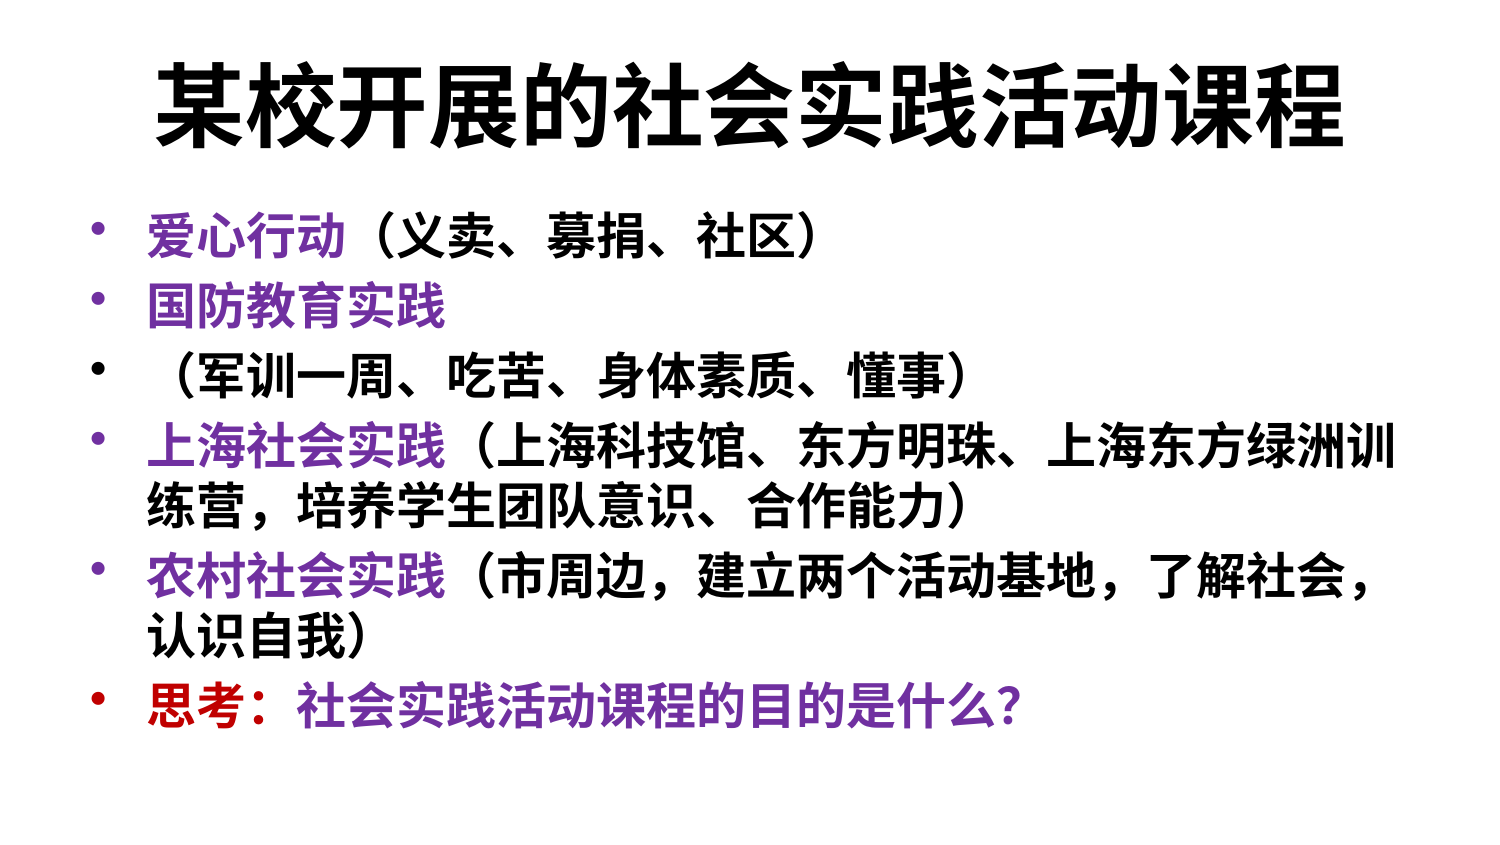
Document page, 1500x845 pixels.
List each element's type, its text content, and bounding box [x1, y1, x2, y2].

list 爱心行动（义卖、募捐、社区） 国防教育实践 （军训一周、吃苦、身体素质、懂事） 上海社会实践（上海科技馆、东方明珠、上海东方绿洲训练营，培养学生团队意识、合作能力） 农村社会实践（市周边，建立两个活动基地，了解社会，认识自我） 思考：社会实践活动课程的目的是什么？ [74, 196, 1426, 755]
title 某校开展的社会实践活动课程 [74, 33, 1426, 175]
